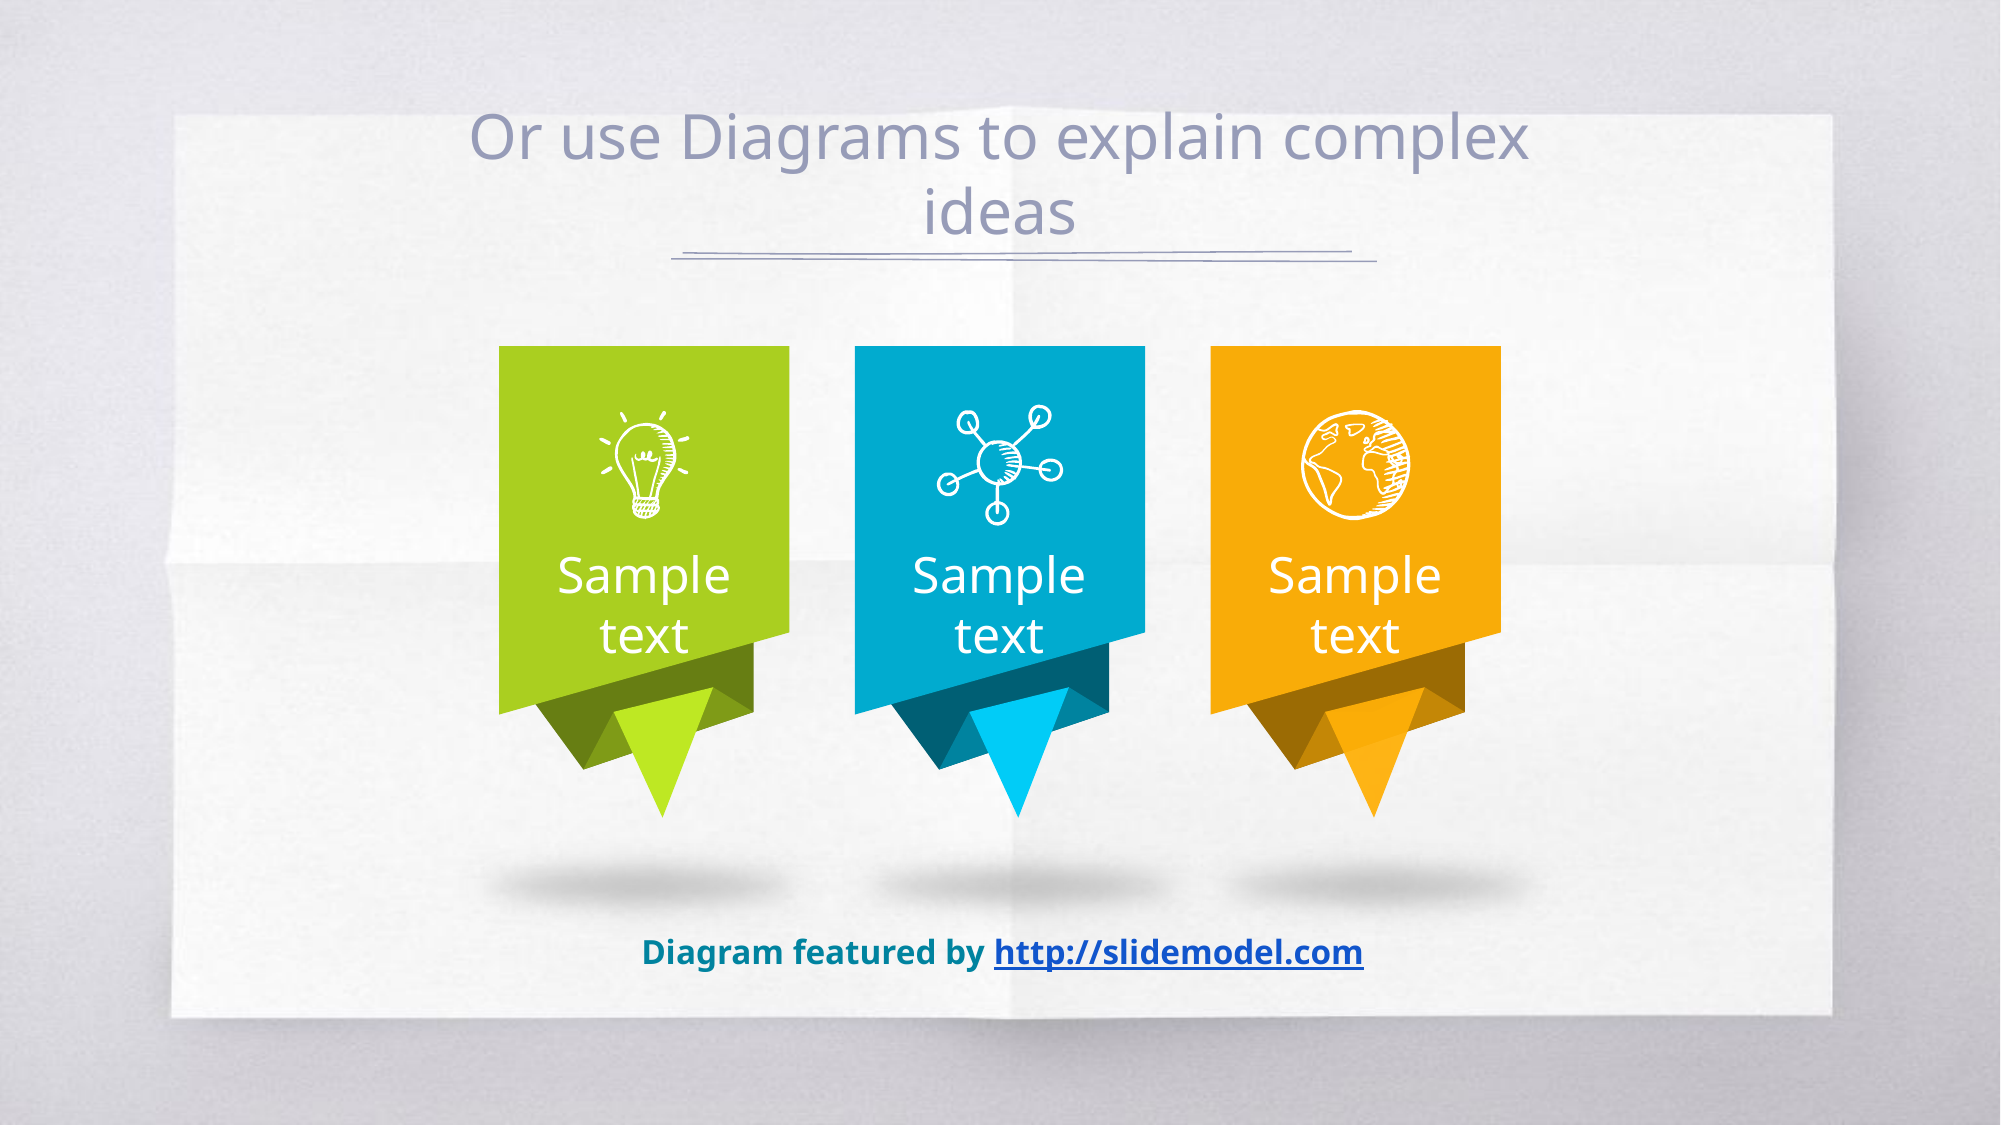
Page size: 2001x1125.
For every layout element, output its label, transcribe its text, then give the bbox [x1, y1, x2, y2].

text_box [659, 411, 667, 421]
text_box [599, 437, 611, 445]
text_box [938, 712, 988, 770]
text_box [854, 346, 1146, 715]
text_box [1052, 687, 1110, 732]
text_box [536, 643, 754, 770]
text_box [601, 466, 613, 475]
text_box Sample text [508, 535, 781, 584]
picture [0, 0, 2001, 1125]
title Or use Diagrams to explain complex ideas [418, 113, 1582, 263]
text_box [1301, 410, 1411, 521]
text_box [614, 422, 677, 520]
text_box [1408, 687, 1465, 732]
text_box [677, 468, 689, 475]
text_box Diagram featured by http://slidemodel.com [380, 916, 1626, 992]
text_box [583, 713, 632, 770]
text_box [1210, 346, 1501, 715]
text_box [677, 436, 690, 442]
text_box [613, 687, 714, 818]
text_box [969, 687, 1069, 818]
text_box [936, 404, 1064, 526]
text_box [697, 687, 754, 732]
text_box [1247, 643, 1465, 769]
text_box Sample text [863, 535, 1136, 584]
text_box Sample text [1219, 535, 1492, 584]
text_box [891, 643, 1110, 769]
text_box [1325, 687, 1425, 818]
text_box [620, 412, 627, 423]
text_box [499, 346, 790, 715]
text_box [1294, 712, 1344, 770]
